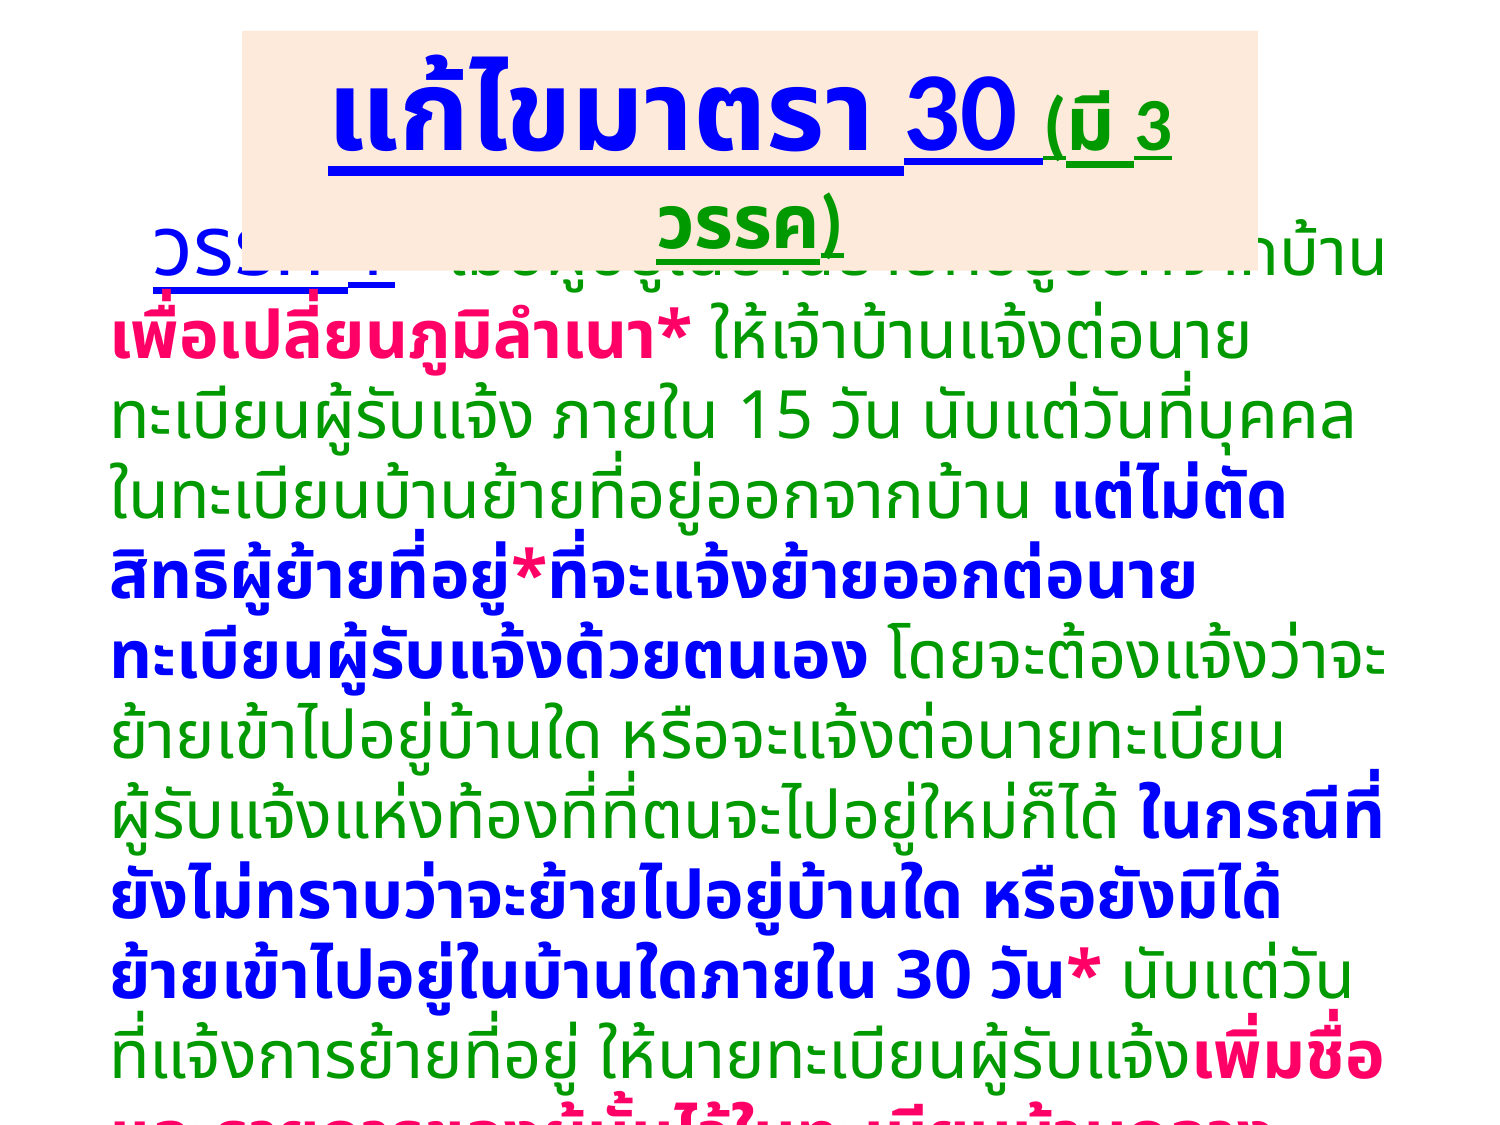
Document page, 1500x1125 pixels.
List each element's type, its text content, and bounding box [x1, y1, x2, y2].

text_box แก้ไขมาตรา 30 (มี 3 วรรค) [242, 30, 1258, 271]
text_box วรรค 1 “เมื่อผู้อยู่ในบ้านย้ายที่อยู่ออกจากบ้าน เพื่อเปลี่ยนภูมิลำเนา* ให้เจ้าบ้านแจ้งต่อนายทะเบียนผู้รับแจ้ง ภายใน 15 วัน นับแต่วันที่บุคคลในทะเบียนบ้านย้ายที่อยู่ออกจากบ้าน แต่ไม่ตัดสิทธิผู้ย้ายที่อยู่*ที่จะแจ้งย้ายออกต่อนายทะเบียนผู้รับแจ้งด้วยตนเอง โดยจะต้องแจ้งว่าจะย้ายเข้าไปอยู่บ้านใด หรือจะแจ้งต่อนายทะเบียนผู้รับแจ้งแห่งท้องที่ที่ตนจะไปอยู่ใหม่ก็ได้ ในกรณีที่ยังไม่ทราบว่าจะย้ายไปอยู่บ้านใด หรือยังมิได้ย้ายเข้าไปอยู่ในบ้านใดภายใน 30 วัน* นับแต่วันที่แจ้งการย้ายที่อยู่ ให้นายทะเบียนผู้รับแจ้งเพิ่มชื่อและรายการของผู้นั้นไว้ในทะเบียนบ้านกลาง และเมื่อผู้ย้ายได้แจ้งการย้ายออกต่อนายทะเบียนแล้ว ให้หน้าที่ในการแจ้งย้ายบุคคลออกของเจ้าบ้านเป็นอันพับไป ผู้ย้ายที่อยู่ที่จะแจ้งย้ายด้วยตนเองดังกล่าวต้องเป็นผู้มีอายุครบ 15 ปีแล้ว* [94, 184, 1406, 1125]
